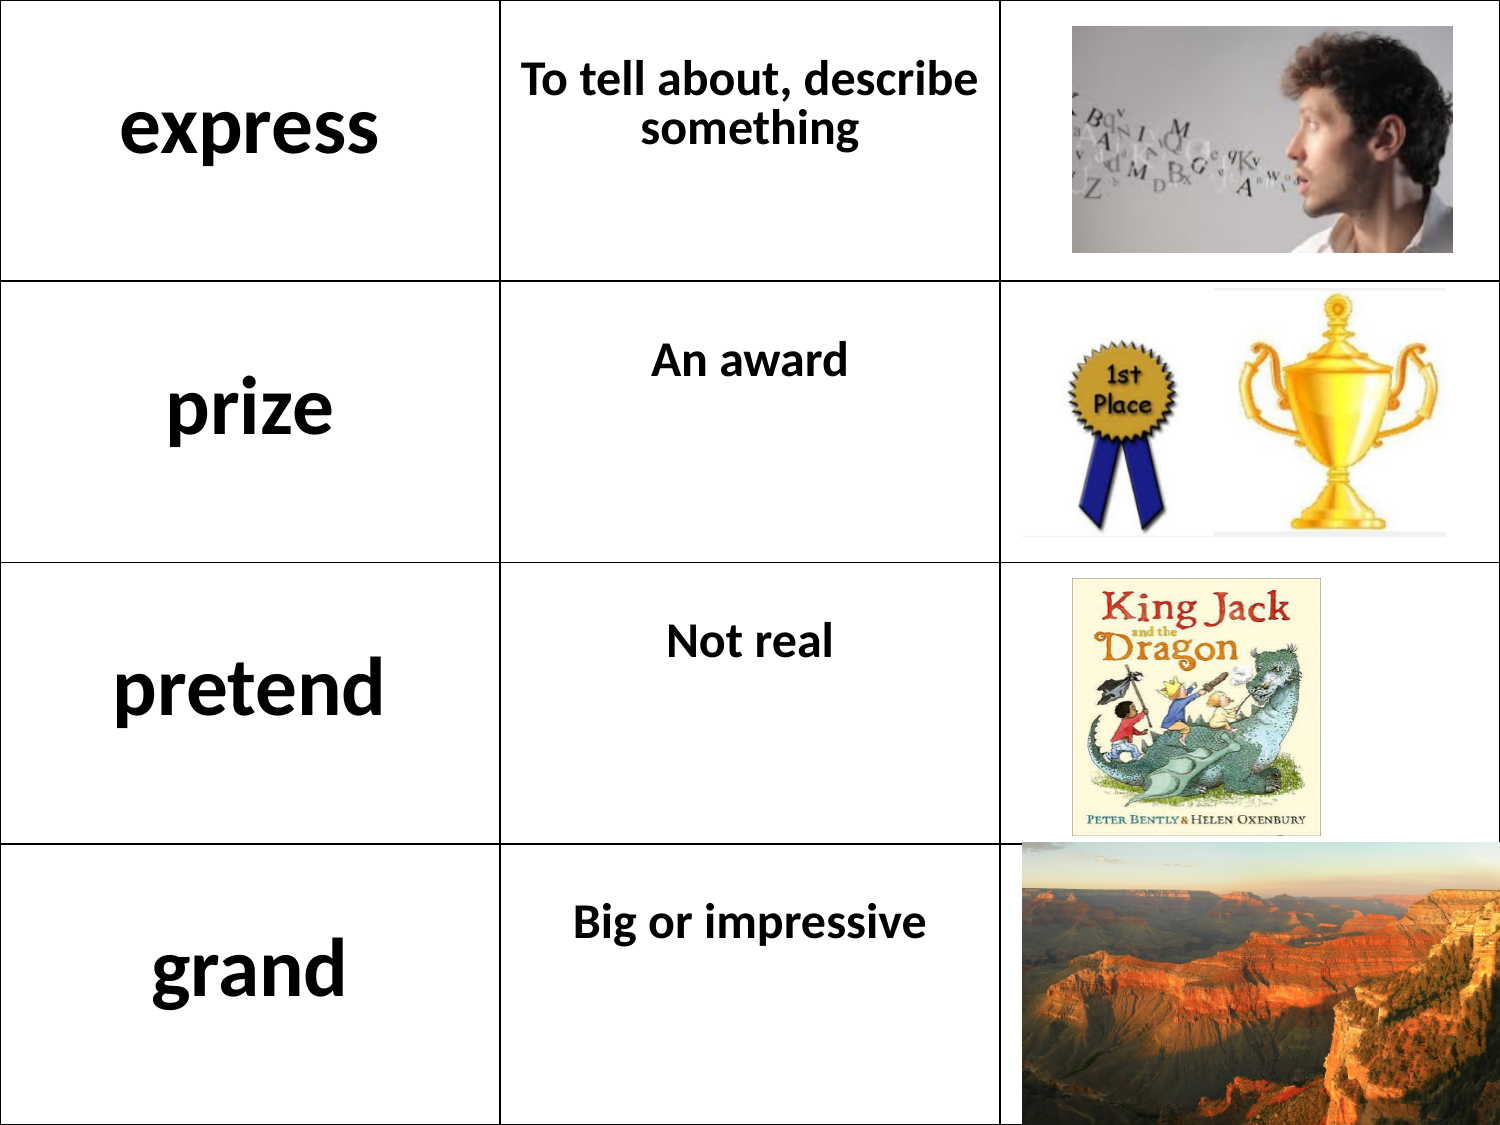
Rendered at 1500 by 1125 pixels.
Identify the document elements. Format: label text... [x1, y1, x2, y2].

table_header [1001, 1, 1499, 280]
table_header To tell about, describe something [501, 1, 999, 280]
picture [1072, 576, 1322, 836]
table_cell [1001, 845, 1018, 1124]
table_cell pretend [1, 563, 499, 843]
table_cell Big or impressive [501, 845, 999, 1124]
picture [1072, 26, 1454, 254]
table_cell [1001, 563, 1499, 843]
table_cell [1001, 282, 1499, 562]
table_cell prize [1, 282, 499, 562]
table_cell grand [1, 845, 499, 1124]
table_cell Not real [501, 563, 999, 843]
picture [1022, 287, 1446, 537]
picture [1022, 841, 1500, 1125]
table_cell An award [501, 282, 999, 562]
table_header express [1, 1, 499, 280]
